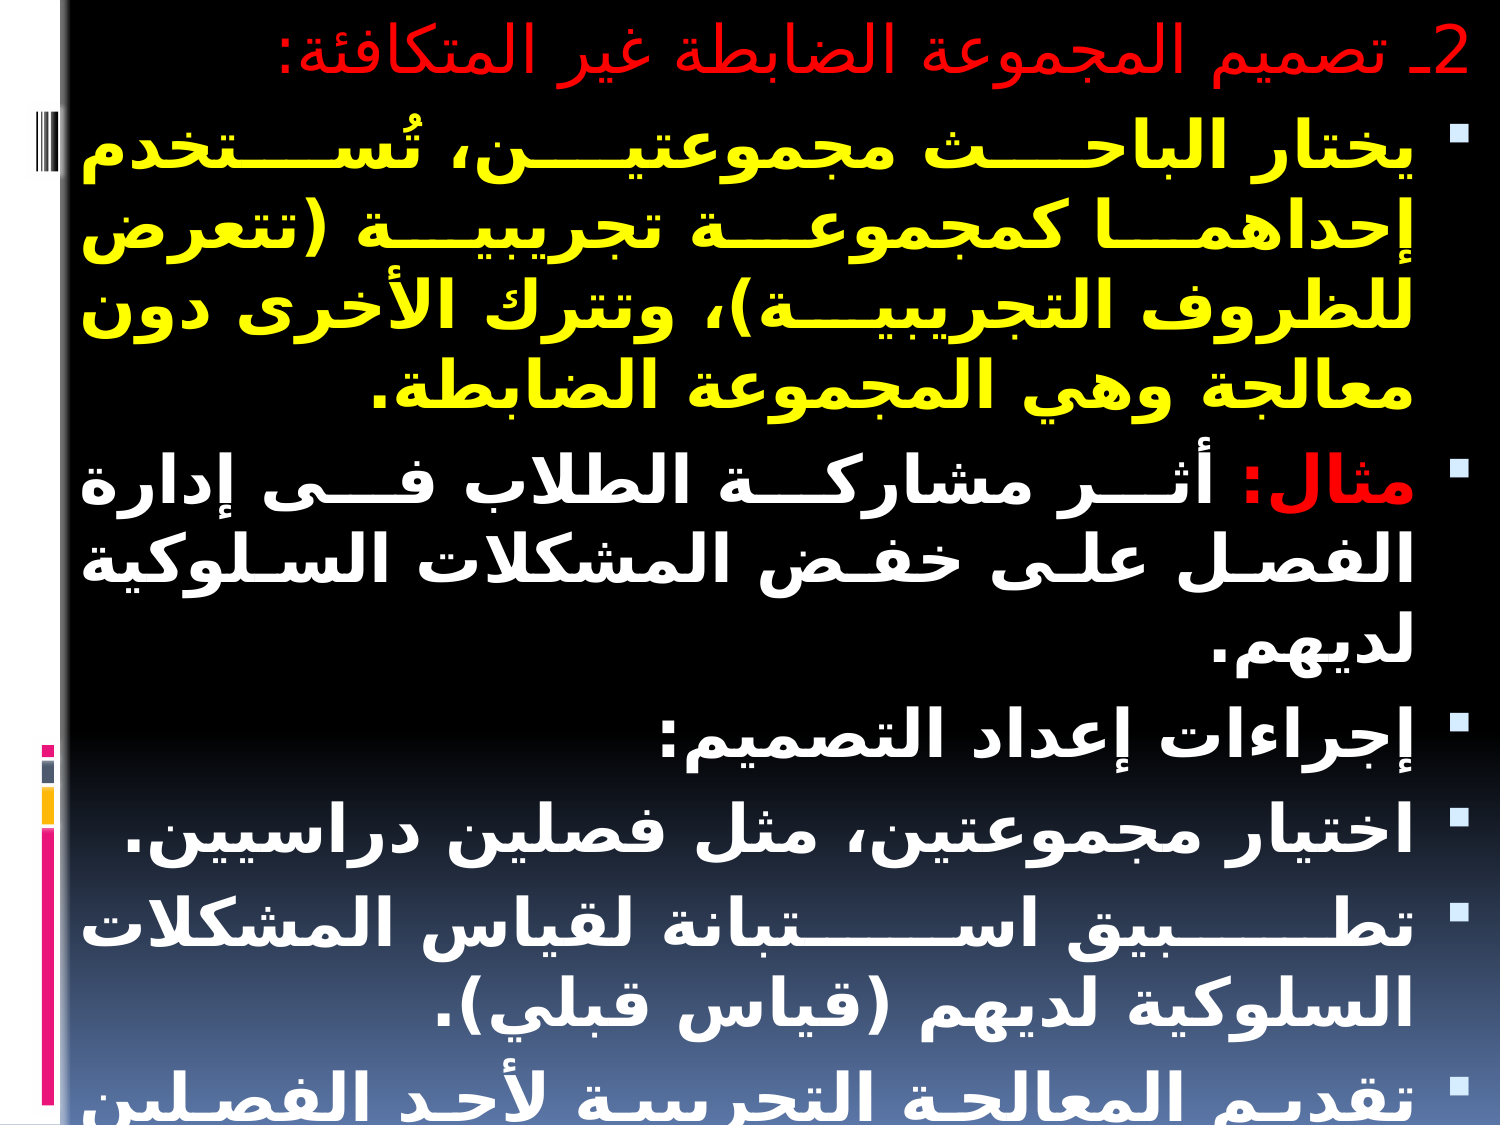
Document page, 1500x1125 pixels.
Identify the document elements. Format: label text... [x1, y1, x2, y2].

list 2ـ تصميم المجموعة الضابطة غير المتكافئة: يختار الباحث مجموعتين، تُستخدم إحداهما كمجموعة تجريبية (تتعرض للظروف التجريبية)، وتترك الأخرى دون معالجة وهي المجموعة الضابطة. مثال: أثر مشاركة الطلاب فى إدارة الفصل على خفض المشكلات السلوكية لديهم. إجراءات إعداد التصميم: اختيار مجموعتين، مثل فصلين دراسيين. تطبيق استبانة لقياس المشكلات السلوكية لديهم (قياس قبلي). تقديم المعالجة التجريبية لأحد الفصلين (المجموعة التجريبية). قياس المشكلات السلوكية بعد تطبيق البرنامج (قياس بعدي). حساب المتوسطات ودلالة الفروق لمجموعات غير المرتبطة. [64, 0, 1500, 1125]
